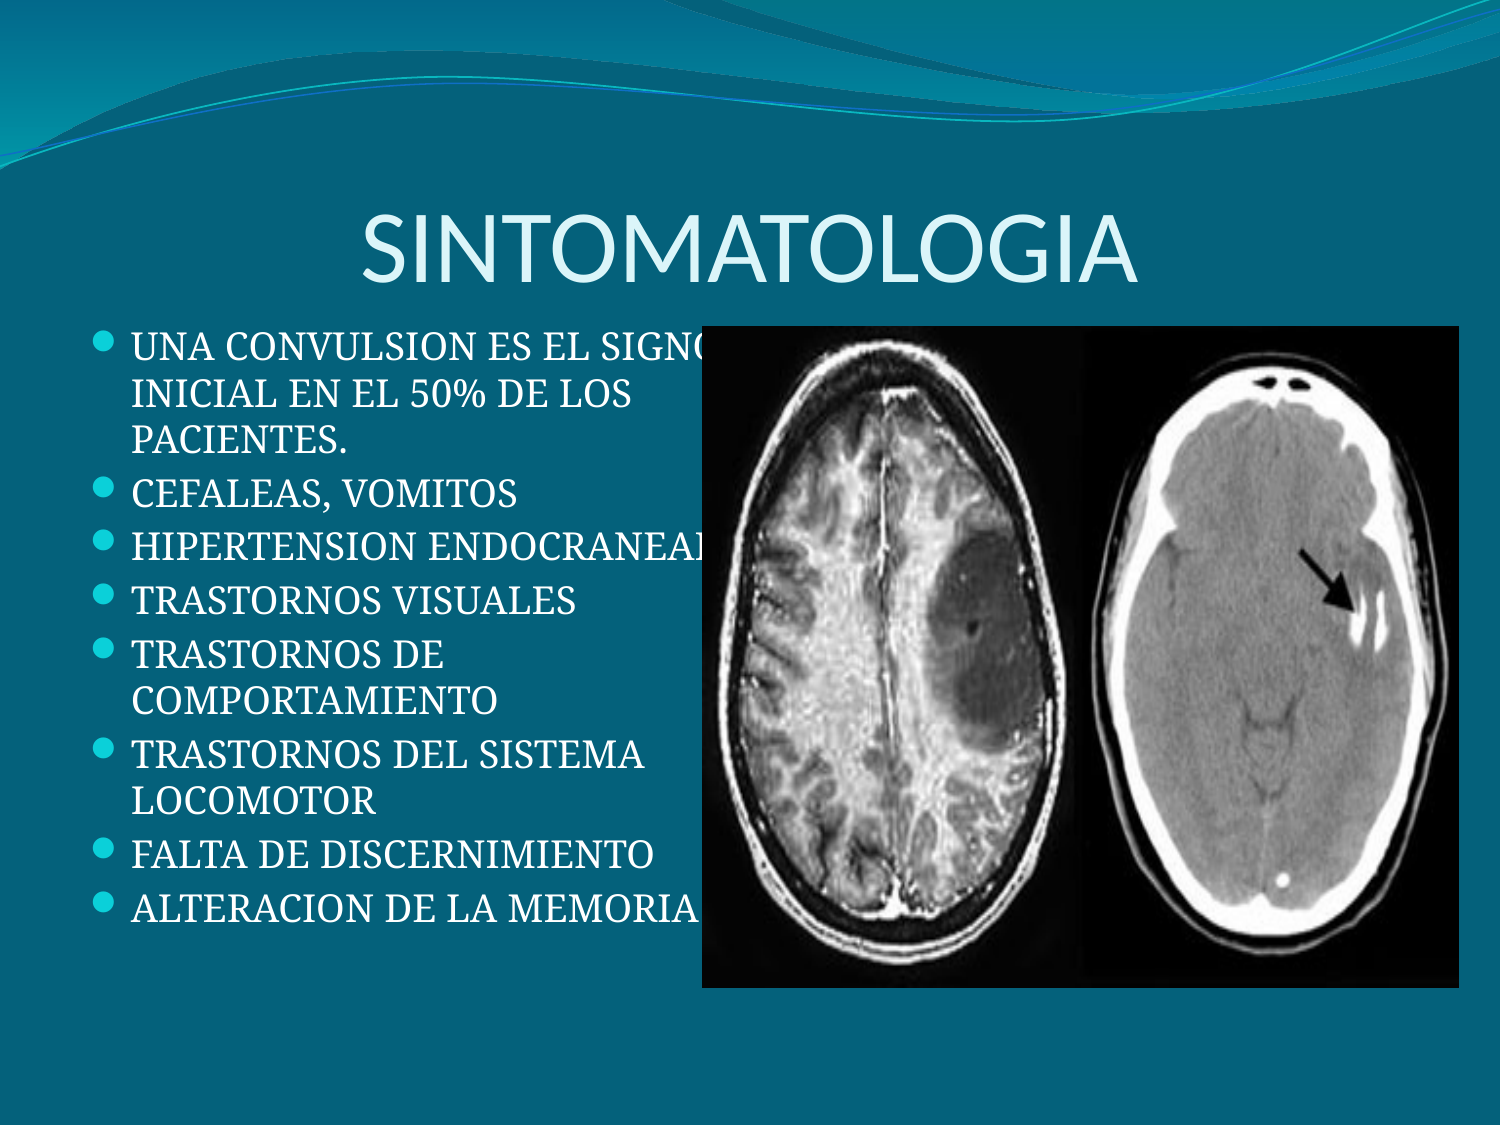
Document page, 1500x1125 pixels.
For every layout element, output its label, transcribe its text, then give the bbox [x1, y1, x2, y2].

title SINTOMATOLOGIA [75, 115, 1425, 303]
list UNA CONVULSION ES EL SIGNO INICIAL EN EL 50% DE LOS PACIENTES. CEFALEAS, VOMITOS HIPERTENSION ENDOCRANEAL TRASTORNOS VISUALES TRASTORNOS DE COMPORTAMIENTO TRASTORNOS DEL SISTEMA LOCOMOTOR FALTA DE DISCERNIMIENTO ALTERACION DE LA MEMORIA [75, 314, 738, 988]
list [702, 326, 1459, 988]
